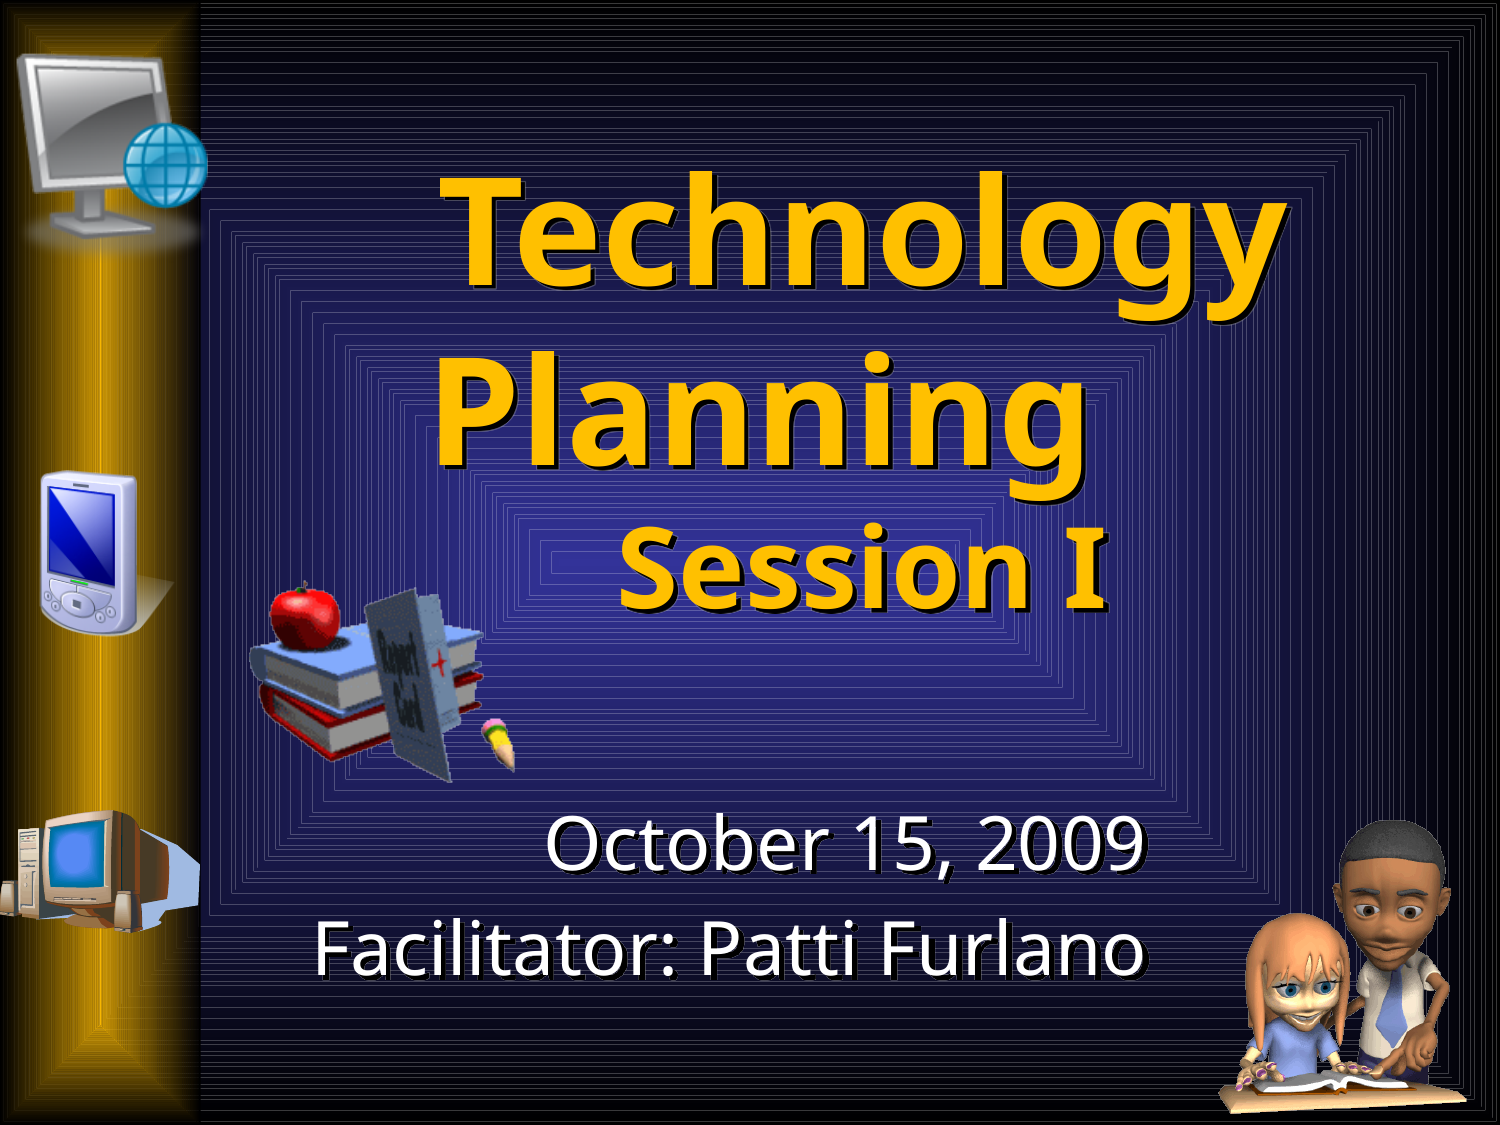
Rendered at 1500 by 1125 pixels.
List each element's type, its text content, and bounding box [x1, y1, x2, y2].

subtitle October 15, 2009 Facilitator: Patti Furlano [112, 787, 1163, 1076]
picture [0, 810, 199, 934]
picture [0, 37, 226, 263]
picture [1187, 812, 1500, 1125]
title Technology Planning Session I [224, 262, 1500, 504]
picture [249, 574, 525, 814]
picture [0, 462, 188, 651]
